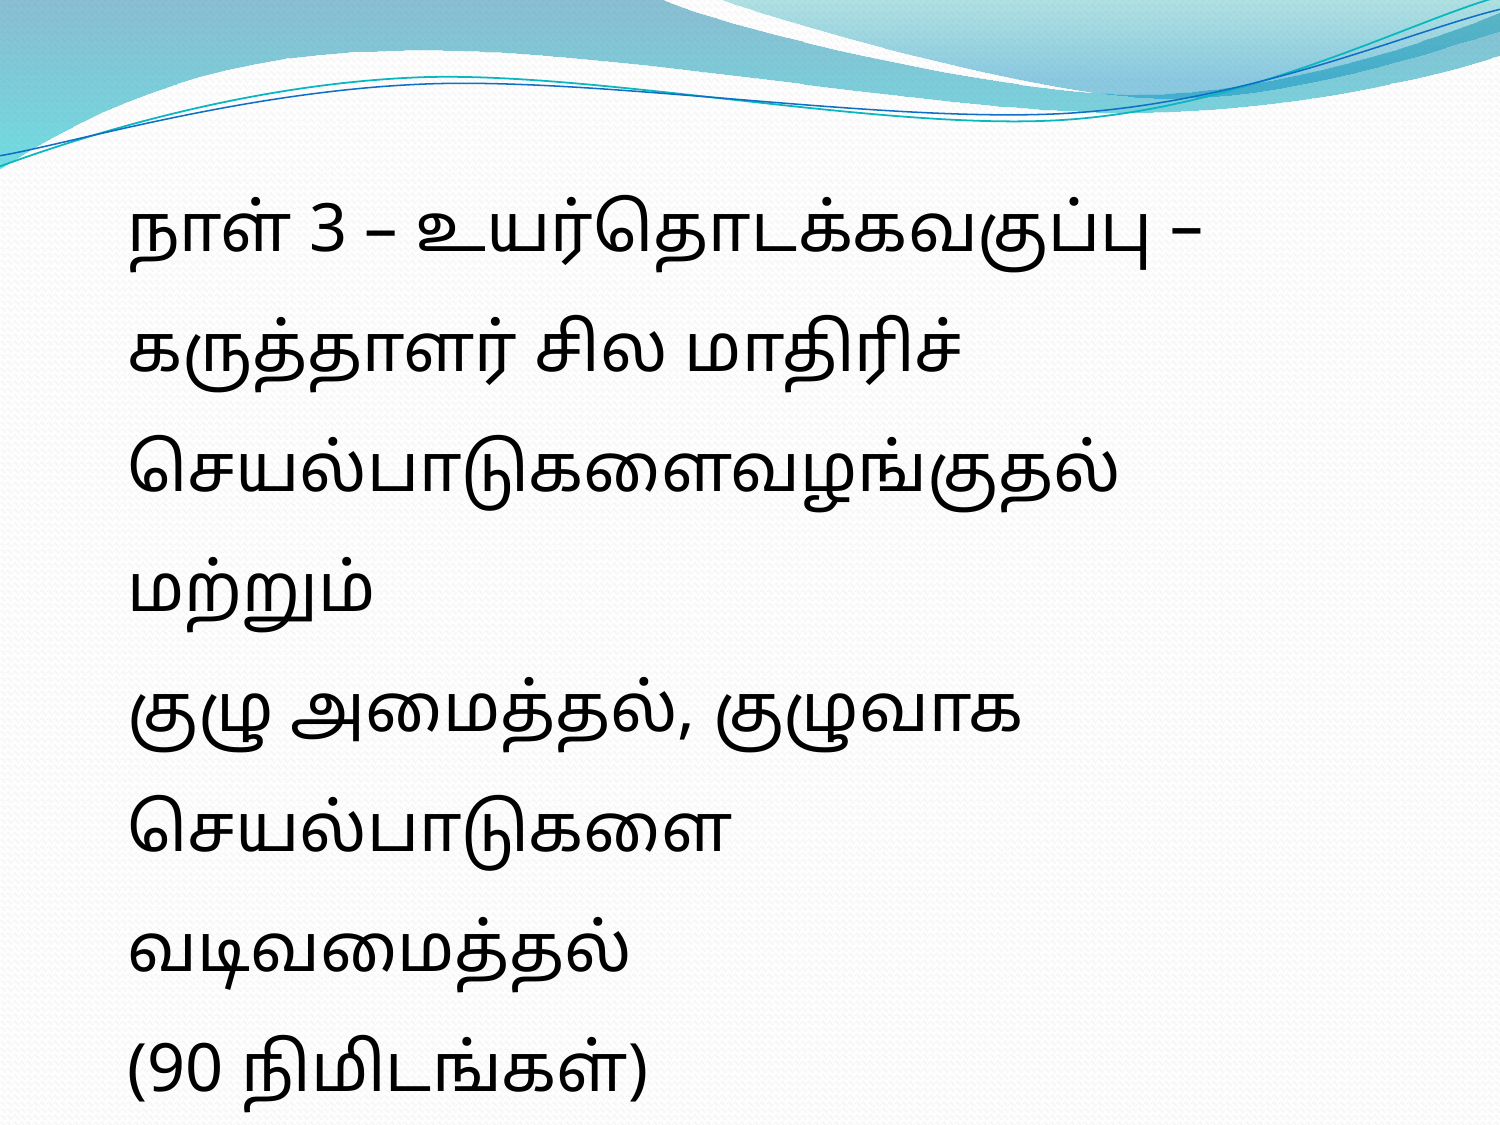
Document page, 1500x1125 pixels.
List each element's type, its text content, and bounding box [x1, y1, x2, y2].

text_box நாள் 3 – உயர்தொடக்கவகுப்பு – கருத்தாளர் சில மாதிரிச் செயல்பாடுகளைவழங்குதல் மற்றும் குழு அமைத்தல், குழுவாக செயல்பாடுகளை வடிவமைத்தல் (90 நிமிடங்கள்) [112, 137, 1250, 1112]
